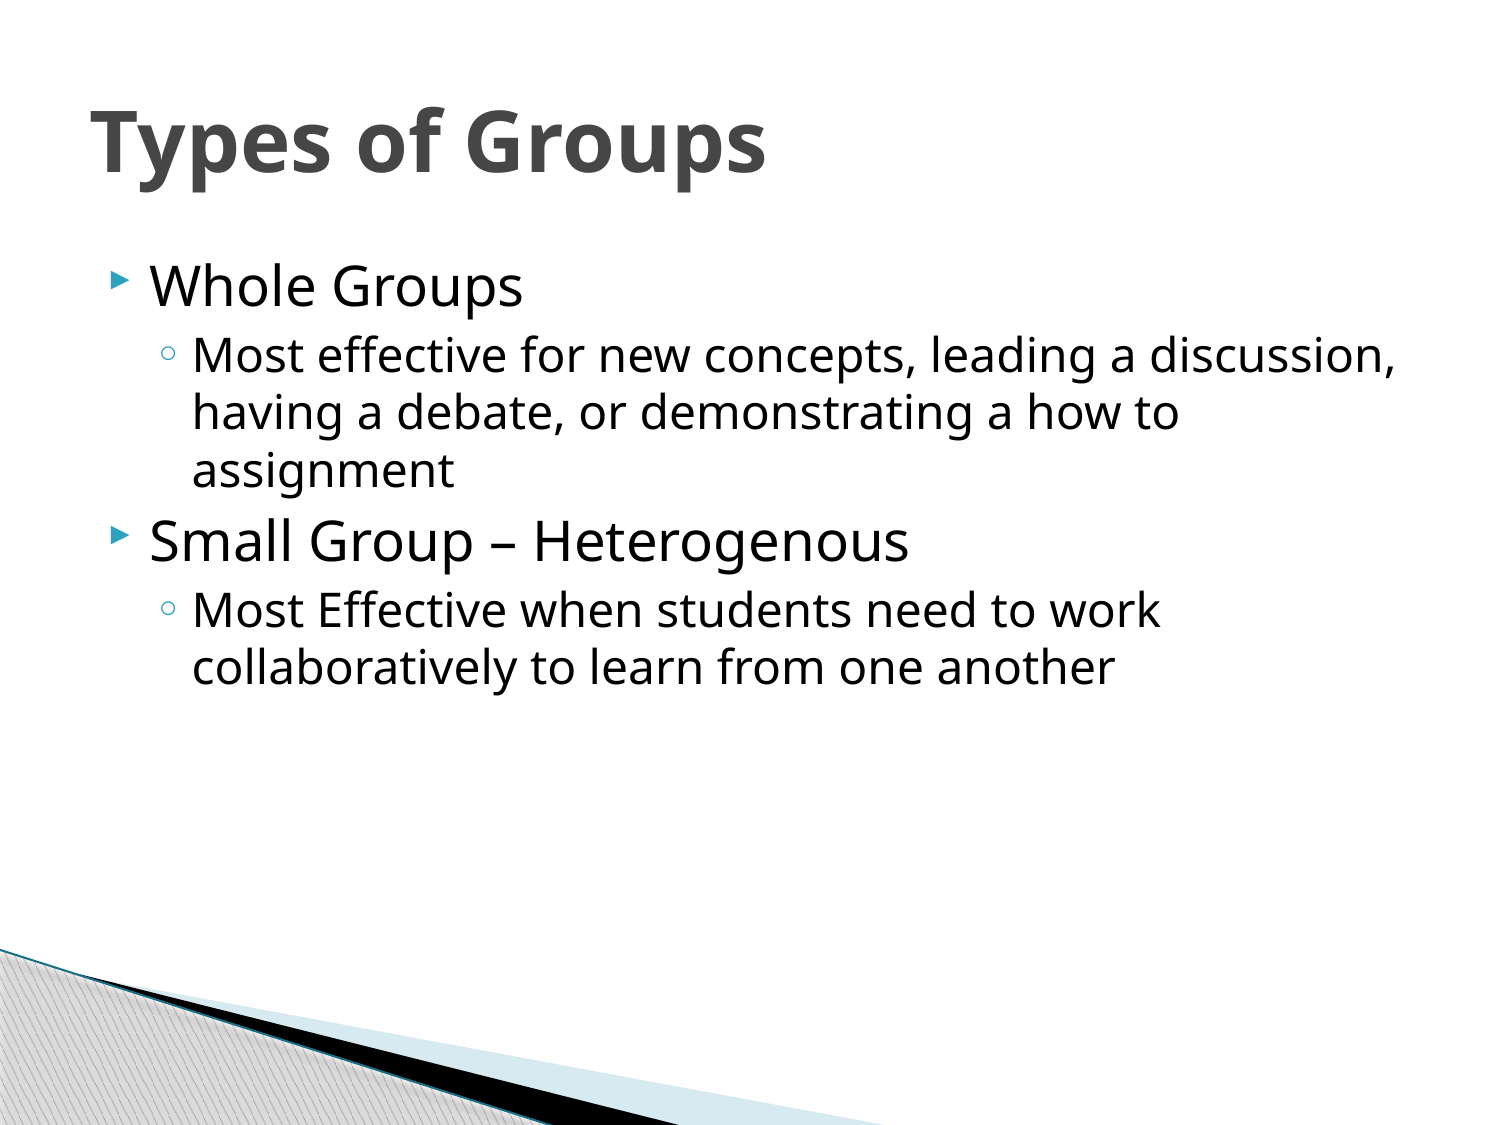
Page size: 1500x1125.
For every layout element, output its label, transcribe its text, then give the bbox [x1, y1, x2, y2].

title Types of Groups [75, 45, 1425, 233]
list Whole Groups Most effective for new concepts, leading a discussion, having a debate, or demonstrating a how to assignment Small Group – Heterogenous Most Effective when students need to work collaboratively to learn from one another [75, 243, 1425, 986]
